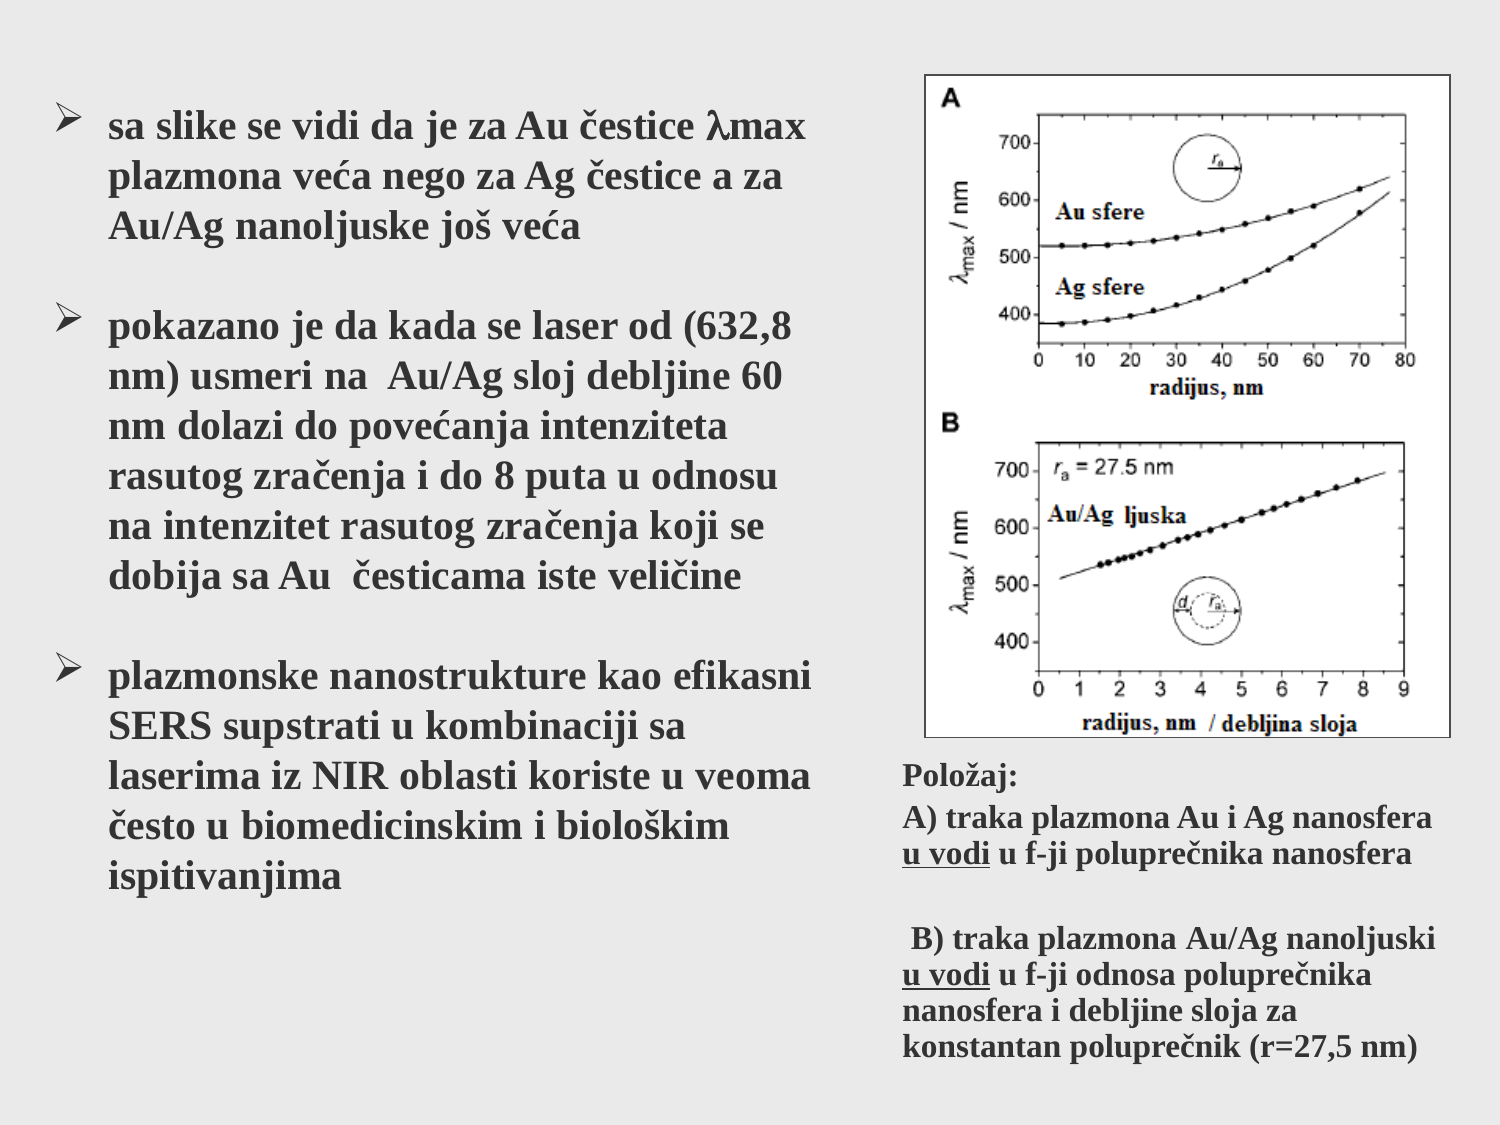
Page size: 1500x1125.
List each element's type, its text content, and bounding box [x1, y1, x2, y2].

picture [924, 74, 1449, 738]
list Položaj: A) traka plazmona Au i Ag nanosfera u vodi u f-ji poluprečnika nanosfera B) traka plazmona Au/Ag nanoljuski u vodi u f-ji odnosa poluprečnika nanosfera i debljine sloja za konstantan poluprečnik (r=27,5 nm) [887, 750, 1475, 1013]
text_box sa slike se vidi da je za Au čestice max plazmona veća nego za Ag čestice a za Au/Ag nanoljuske još veća pokazano je da kada se laser od (632,8 nm) usmeri na Au/Ag sloj debljine 60 nm dolazi do povećanja intenziteta rasutog zračenja i do 8 puta u odnosu na intenzitet rasutog zračenja koji se dobija sa Au česticama iste veličine plazmonske nanostrukture kao efikasni SERS supstrati u kombinaciji sa laserima iz NIR oblasti koriste u veoma često u biomedicinskim i biološkim ispitivanjima [37, 90, 850, 956]
